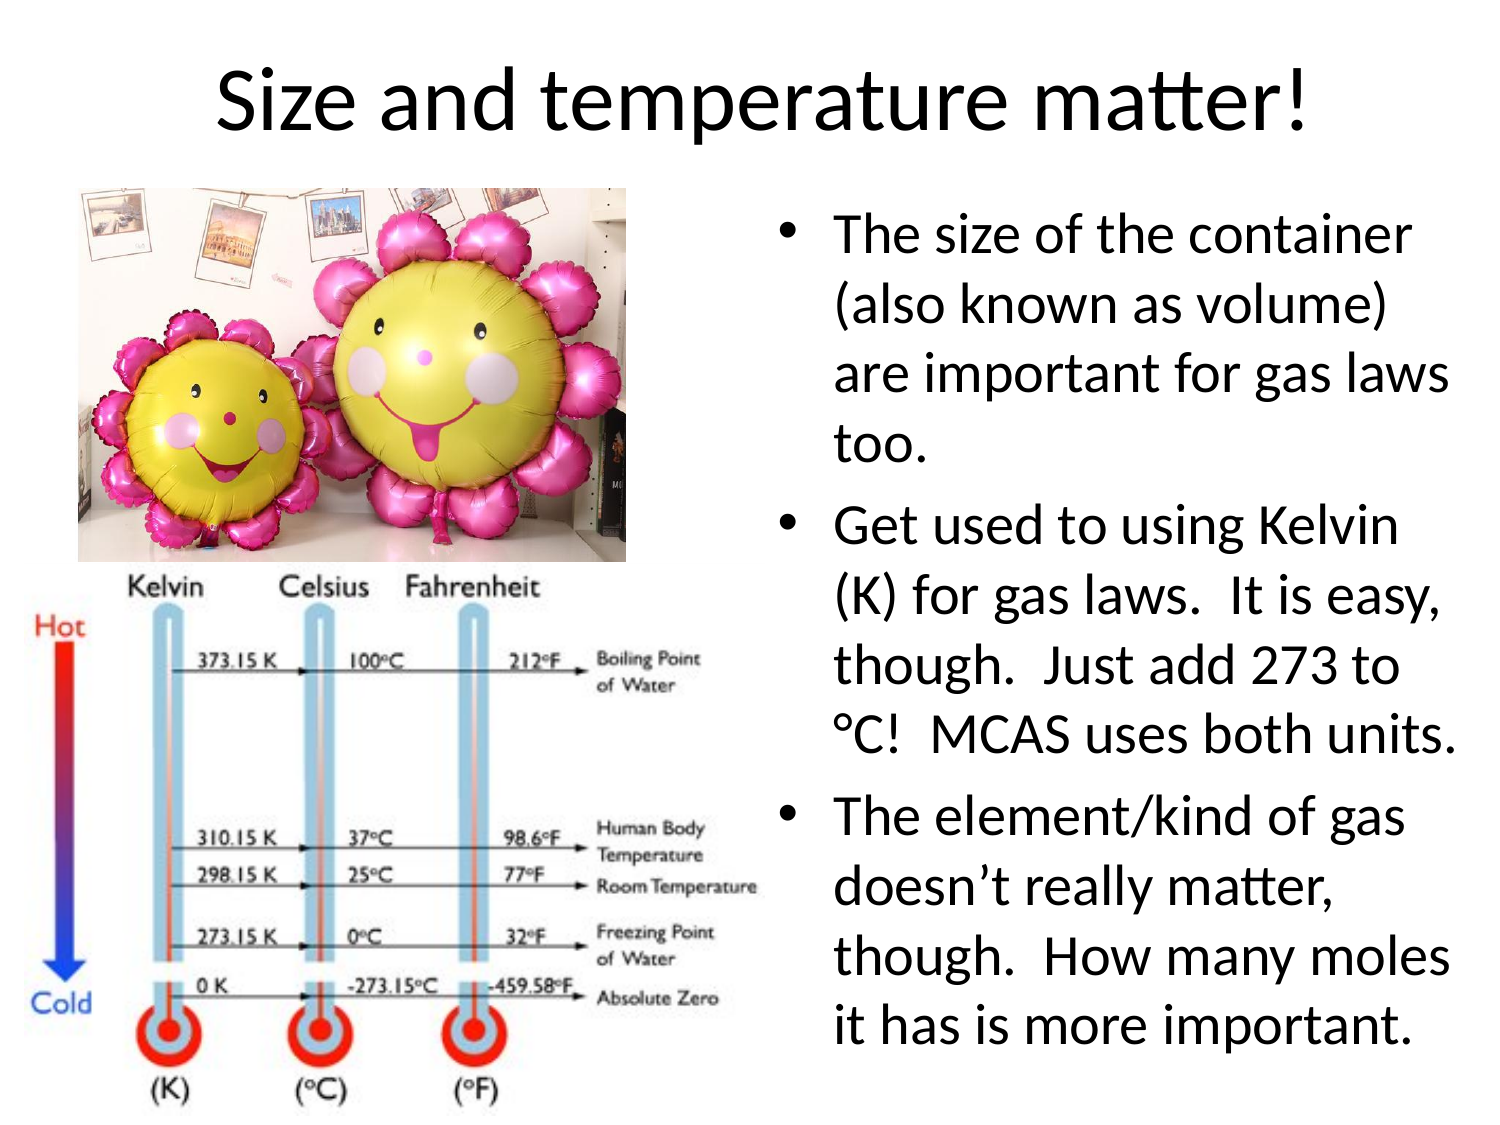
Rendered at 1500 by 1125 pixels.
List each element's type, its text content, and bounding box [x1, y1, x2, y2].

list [74, 188, 626, 560]
list The size of the container (also known as volume) are important for gas laws too. Get used to using Kelvin (K) for gas laws. It is easy, though. Just add 273 to °C! MCAS uses both units. The element/kind of gas doesn’t really matter, though. How many moles it has is more important. [762, 187, 1475, 1100]
title Size and temperature matter! [89, 0, 1440, 188]
picture [24, 562, 765, 1117]
